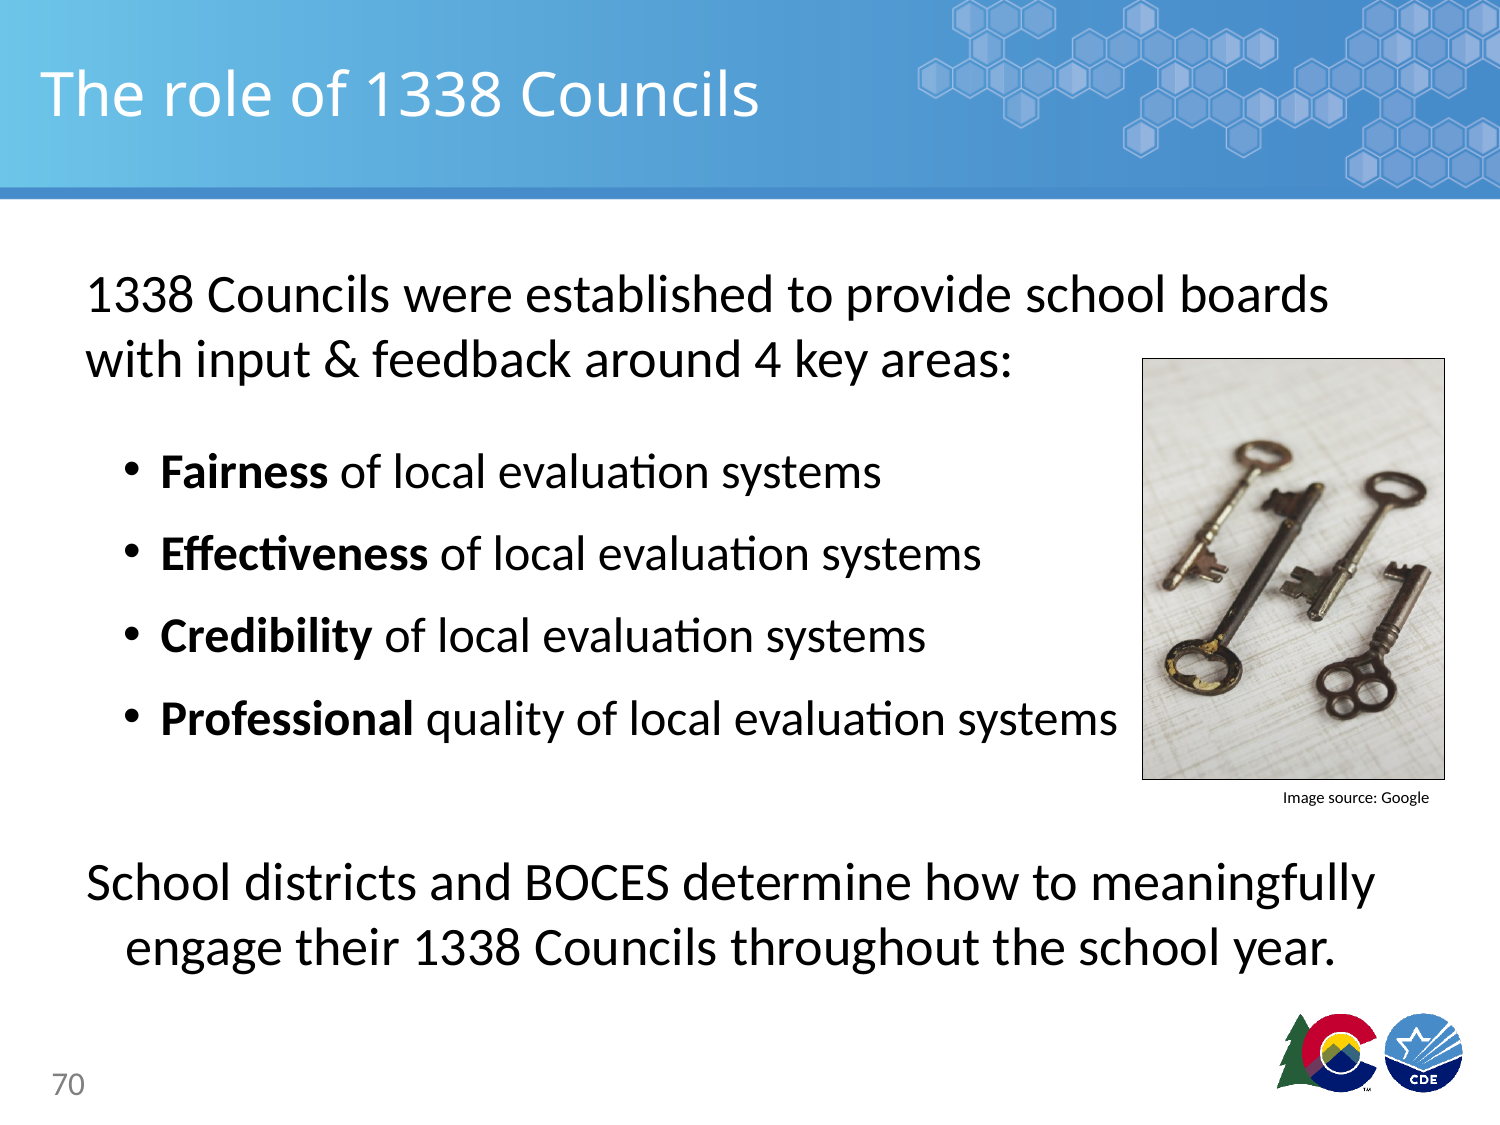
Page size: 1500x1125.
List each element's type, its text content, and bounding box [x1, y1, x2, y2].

title The role of 1338 Councils [40, 63, 792, 146]
slide_number 70 [36, 1054, 375, 1115]
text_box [1142, 358, 1445, 812]
list 1338 Councils were established to provide school boards with input & feedback around 4 key areas: Fairness of local evaluation systems Effectiveness of local evaluation systems Credibility of local evaluation systems Professional quality of local evaluation systems School districts and BOCES determine how to meaningfully engage their 1338 Councils throughout the school year. [70, 251, 1394, 1004]
picture [0, 0, 1500, 200]
picture [1275, 1012, 1463, 1093]
